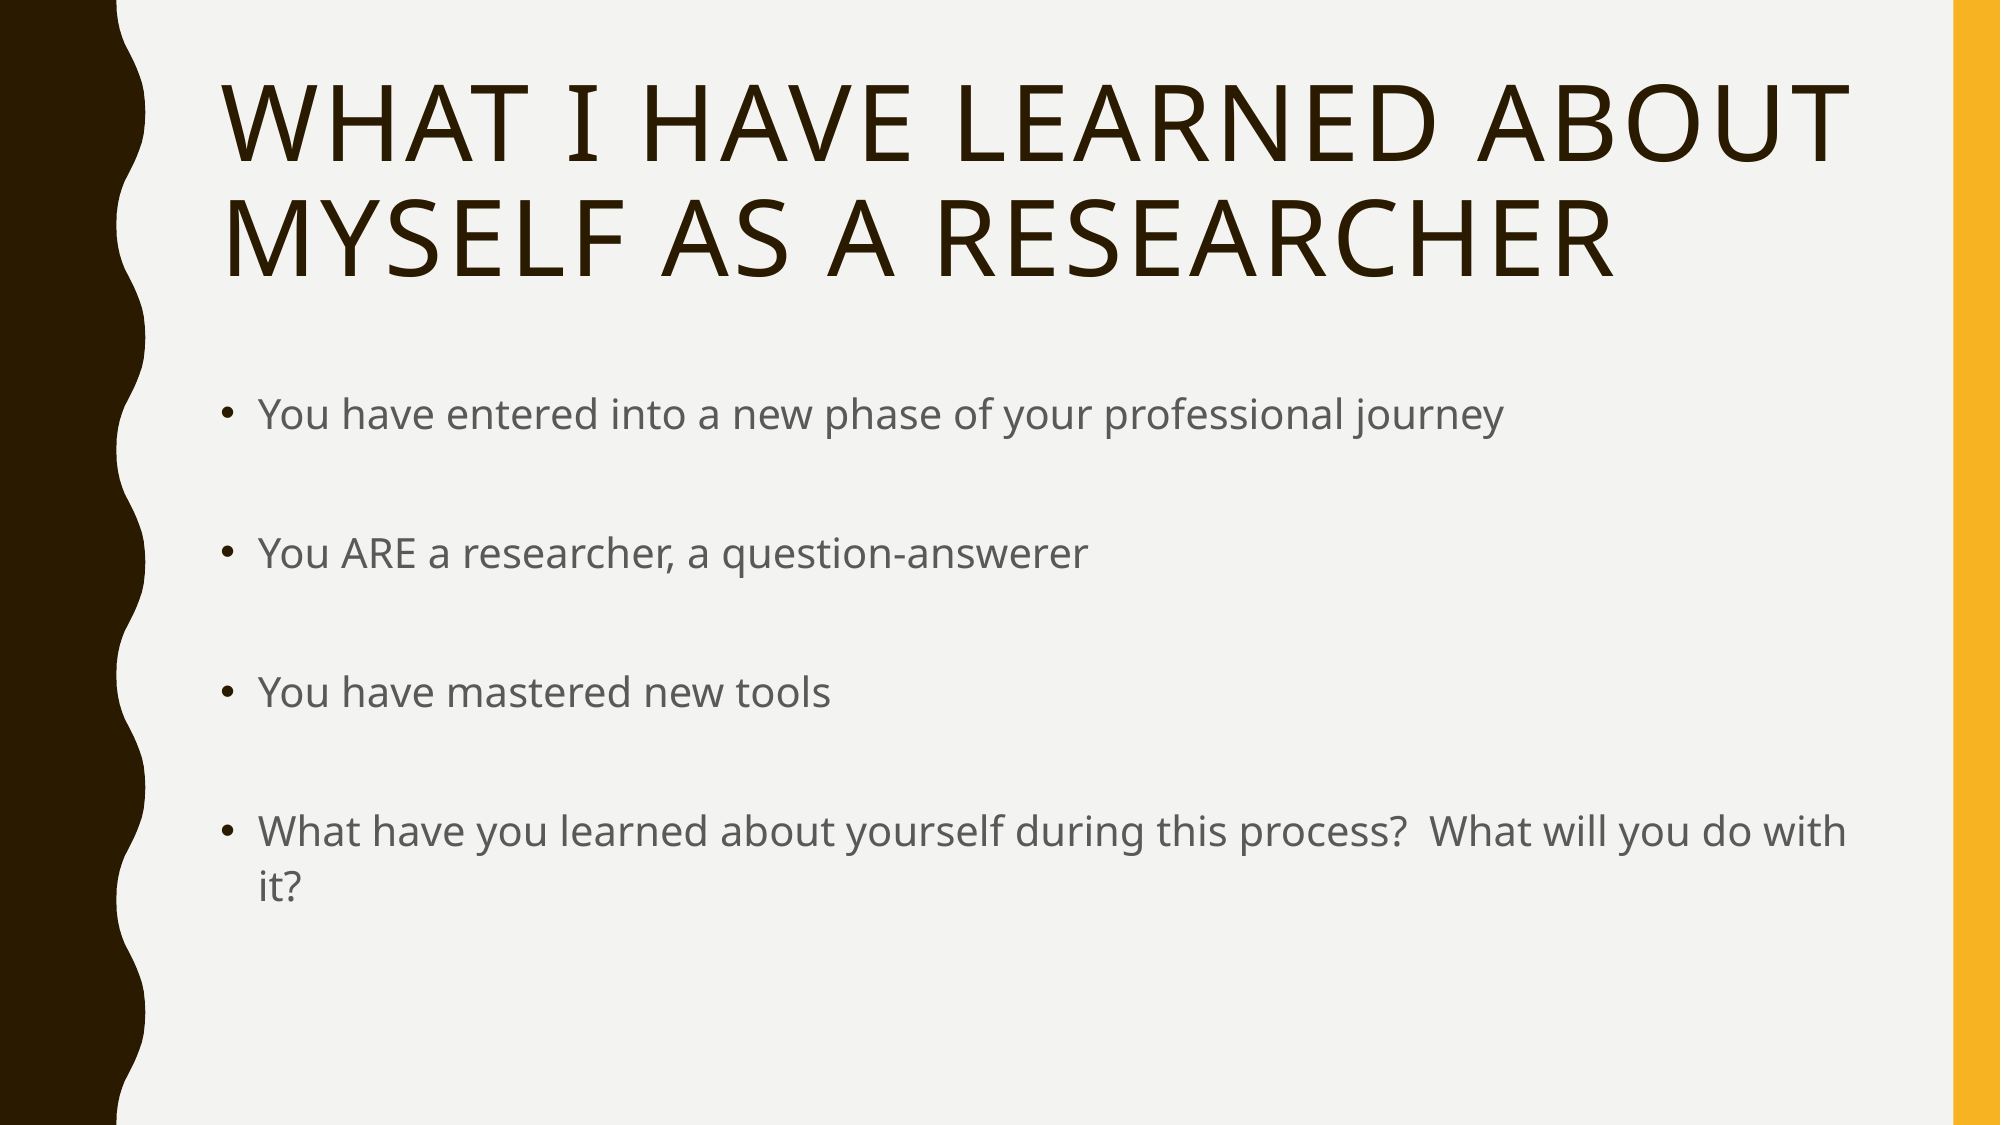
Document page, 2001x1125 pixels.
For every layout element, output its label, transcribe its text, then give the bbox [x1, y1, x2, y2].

list You have entered into a new phase of your professional journey You ARE a researcher, a question-answerer You have mastered new tools What have you learned about yourself during this process? What will you do with it? [205, 375, 1875, 965]
title What I have learned about myself as a researcher [205, 62, 1875, 308]
